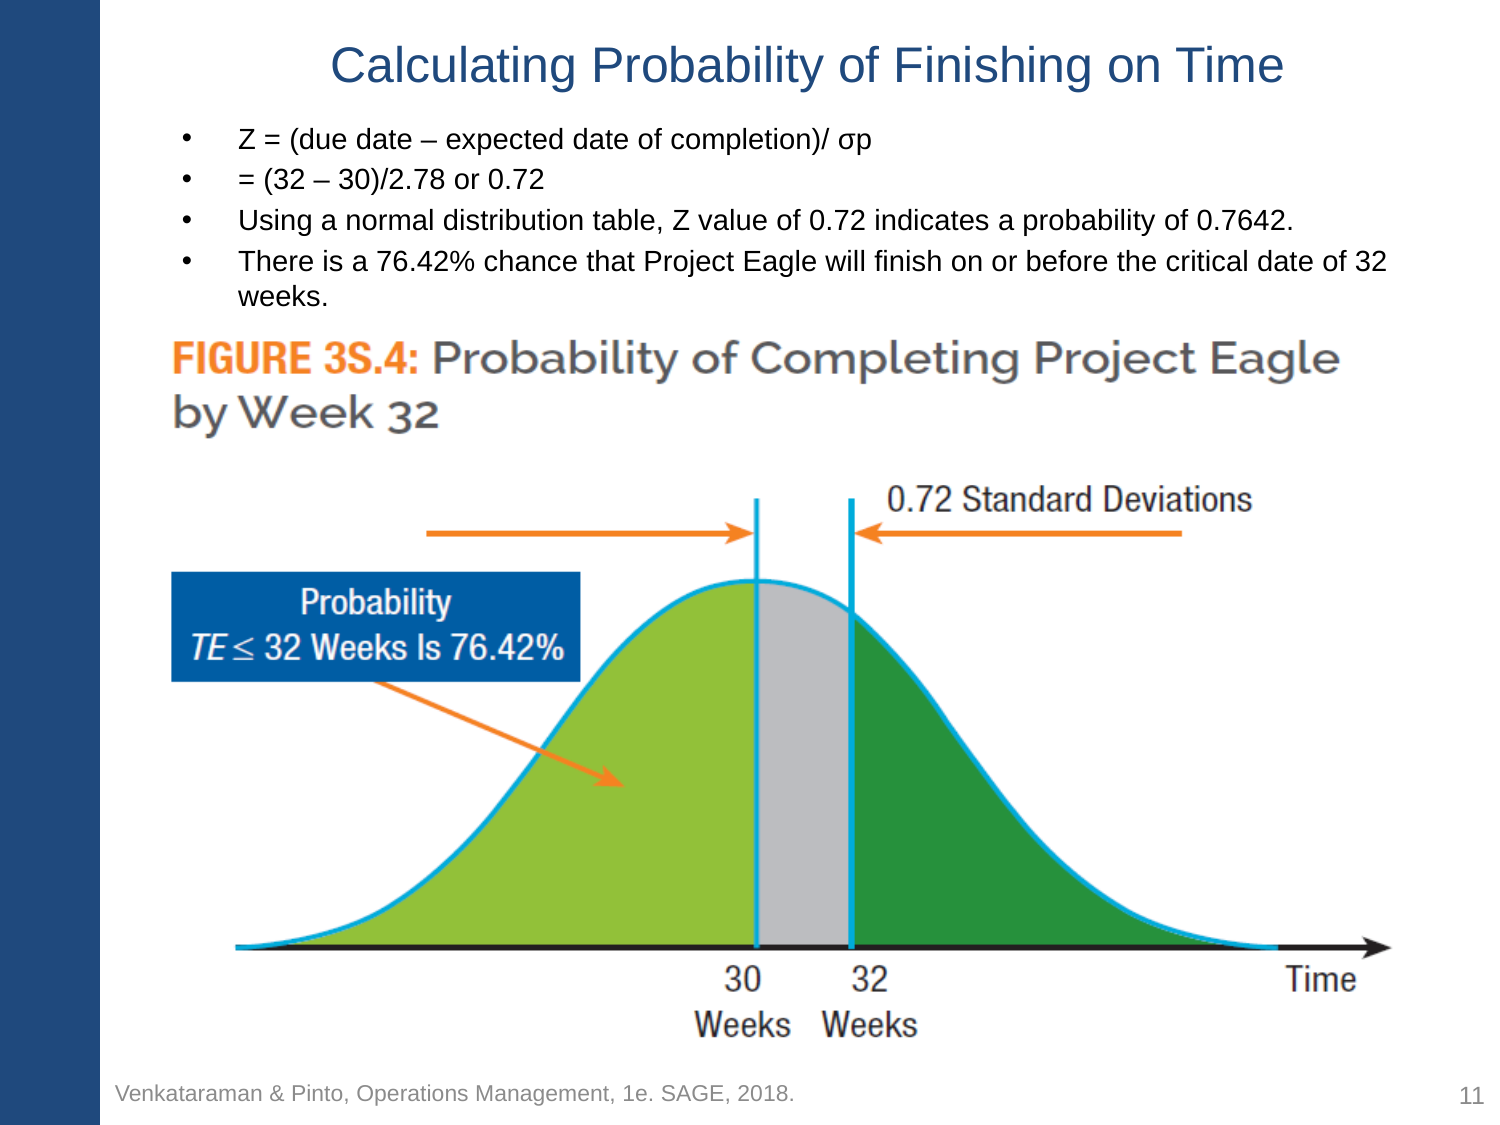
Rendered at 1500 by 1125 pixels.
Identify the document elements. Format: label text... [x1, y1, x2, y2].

title Calculating Probability of Finishing on Time [176, 0, 1440, 175]
list Z = (due date – expected date of completion)/ σp = (32 – 30)/2.78 or 0.72 Using a normal distribution table, Z value of 0.72 indicates a probability of 0.7642. There is a 76.42% chance that Project Eagle will finish on or before the critical date of 32 weeks. [166, 112, 1430, 323]
slide_number 11 [1425, 1065, 1500, 1125]
picture [162, 324, 1463, 1074]
footer Venkataraman & Pinto, Operations Management, 1e. SAGE, 2018. [99, 1071, 1250, 1125]
